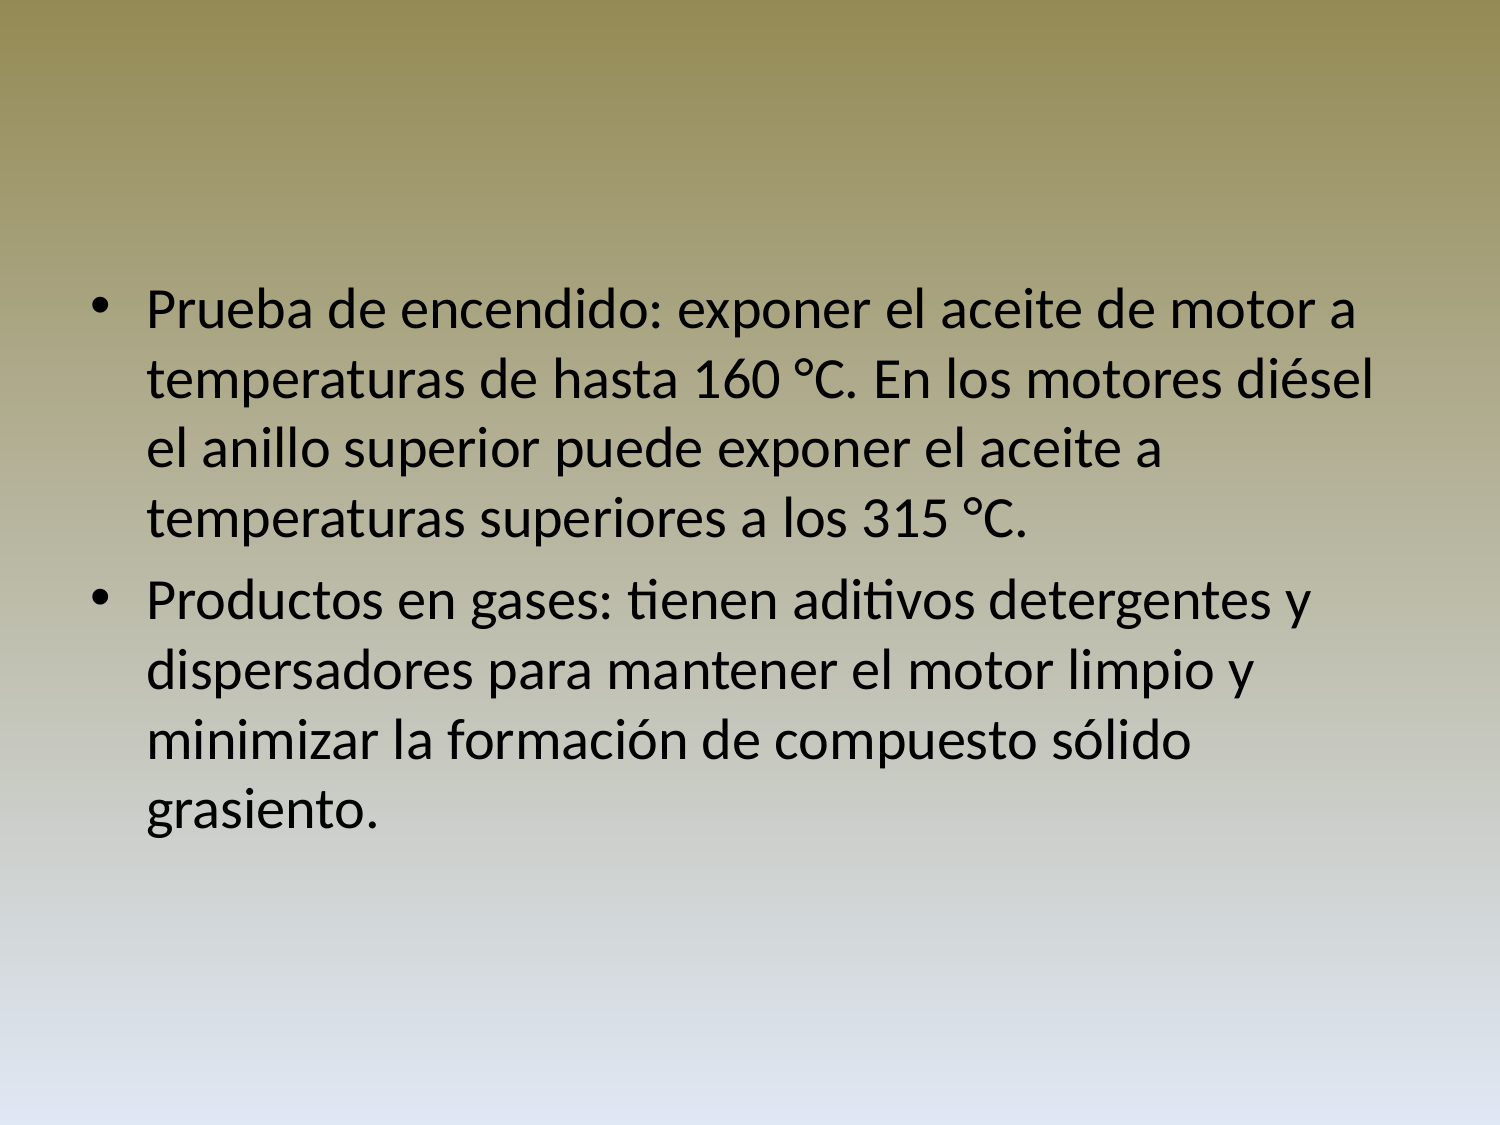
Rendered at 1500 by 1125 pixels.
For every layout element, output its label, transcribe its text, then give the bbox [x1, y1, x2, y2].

list Prueba de encendido: exponer el aceite de motor a temperaturas de hasta 160 °C. En los motores diésel el anillo superior puede exponer el aceite a temperaturas superiores a los 315 °C. Productos en gases: tienen aditivos detergentes y dispersadores para mantener el motor limpio y minimizar la formación de compuesto sólido grasiento. [75, 262, 1425, 1005]
